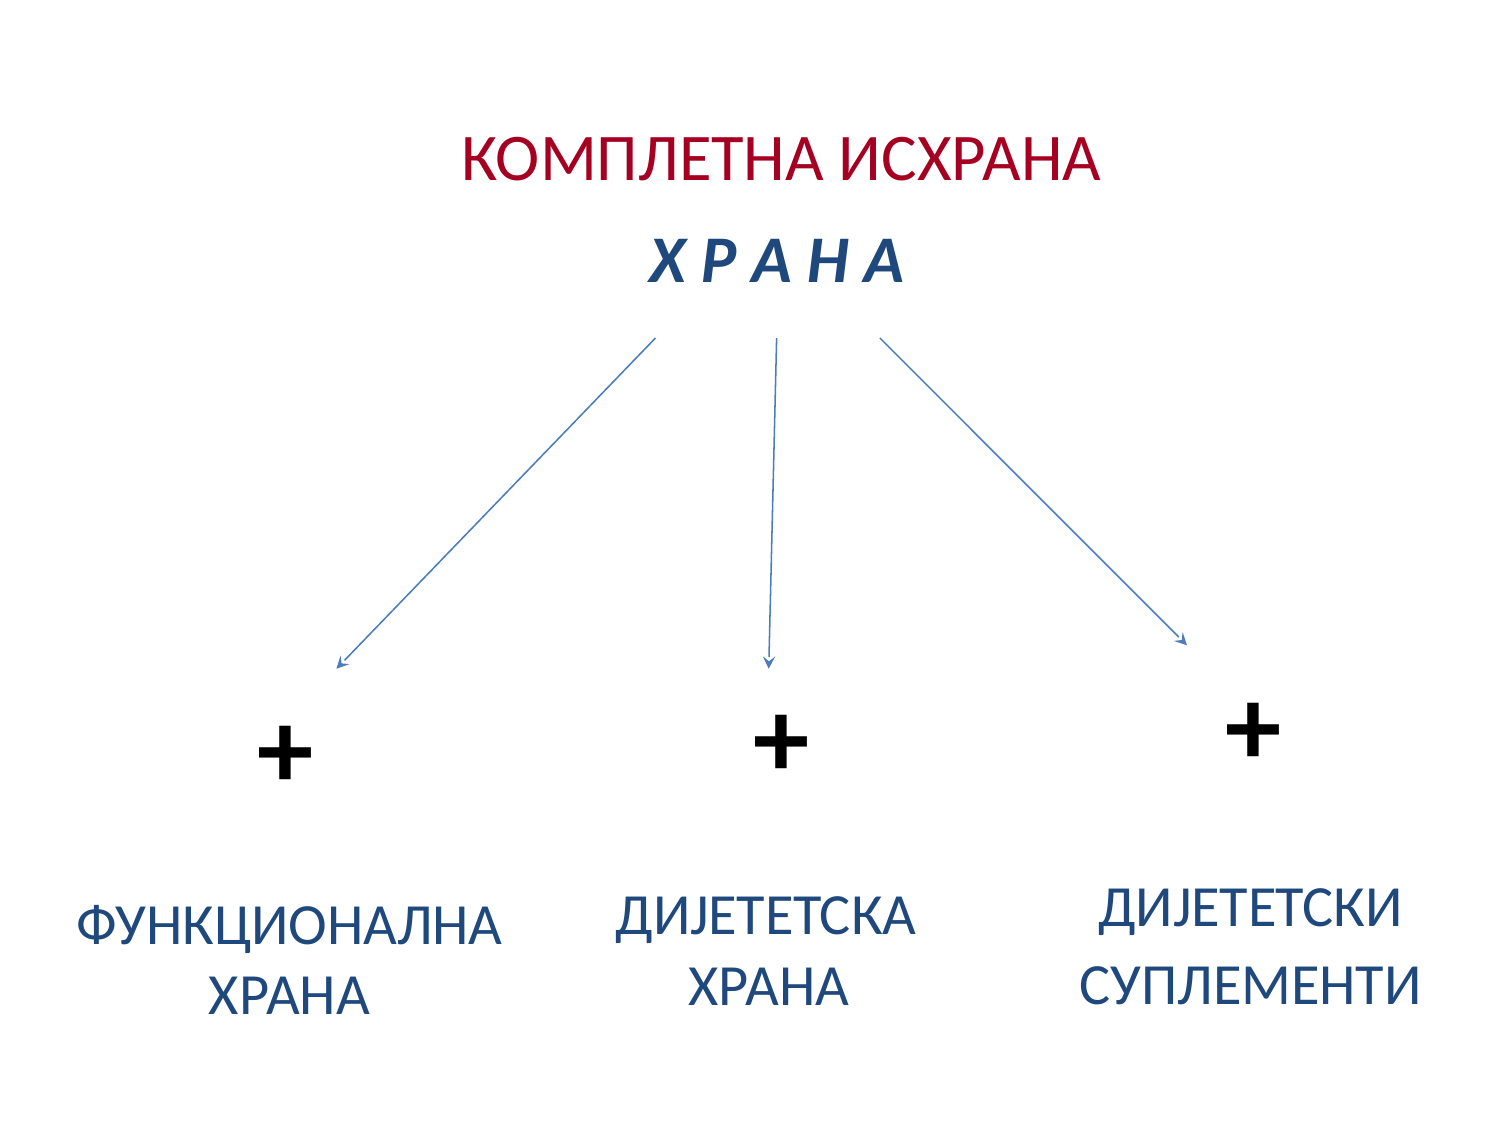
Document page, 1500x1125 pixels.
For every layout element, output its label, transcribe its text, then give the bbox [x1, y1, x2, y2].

text_box ДИЈЕТЕТСКА ХРАНА [512, 859, 1025, 1025]
text_box + [242, 668, 337, 819]
text_box + [1210, 645, 1305, 796]
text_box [336, 337, 656, 669]
text_box ДИЈЕТЕТСКИ СУПЛЕМЕНТИ [986, 879, 1500, 1022]
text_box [768, 337, 777, 669]
text_box ФУНКЦИОНАЛНА ХРАНА [2, 878, 576, 1034]
text_box Х Р А Н А [495, 208, 1058, 303]
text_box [879, 337, 1188, 646]
title КОМПЛЕТНА ИСХРАНА [143, 101, 1419, 207]
text_box + [738, 656, 833, 807]
